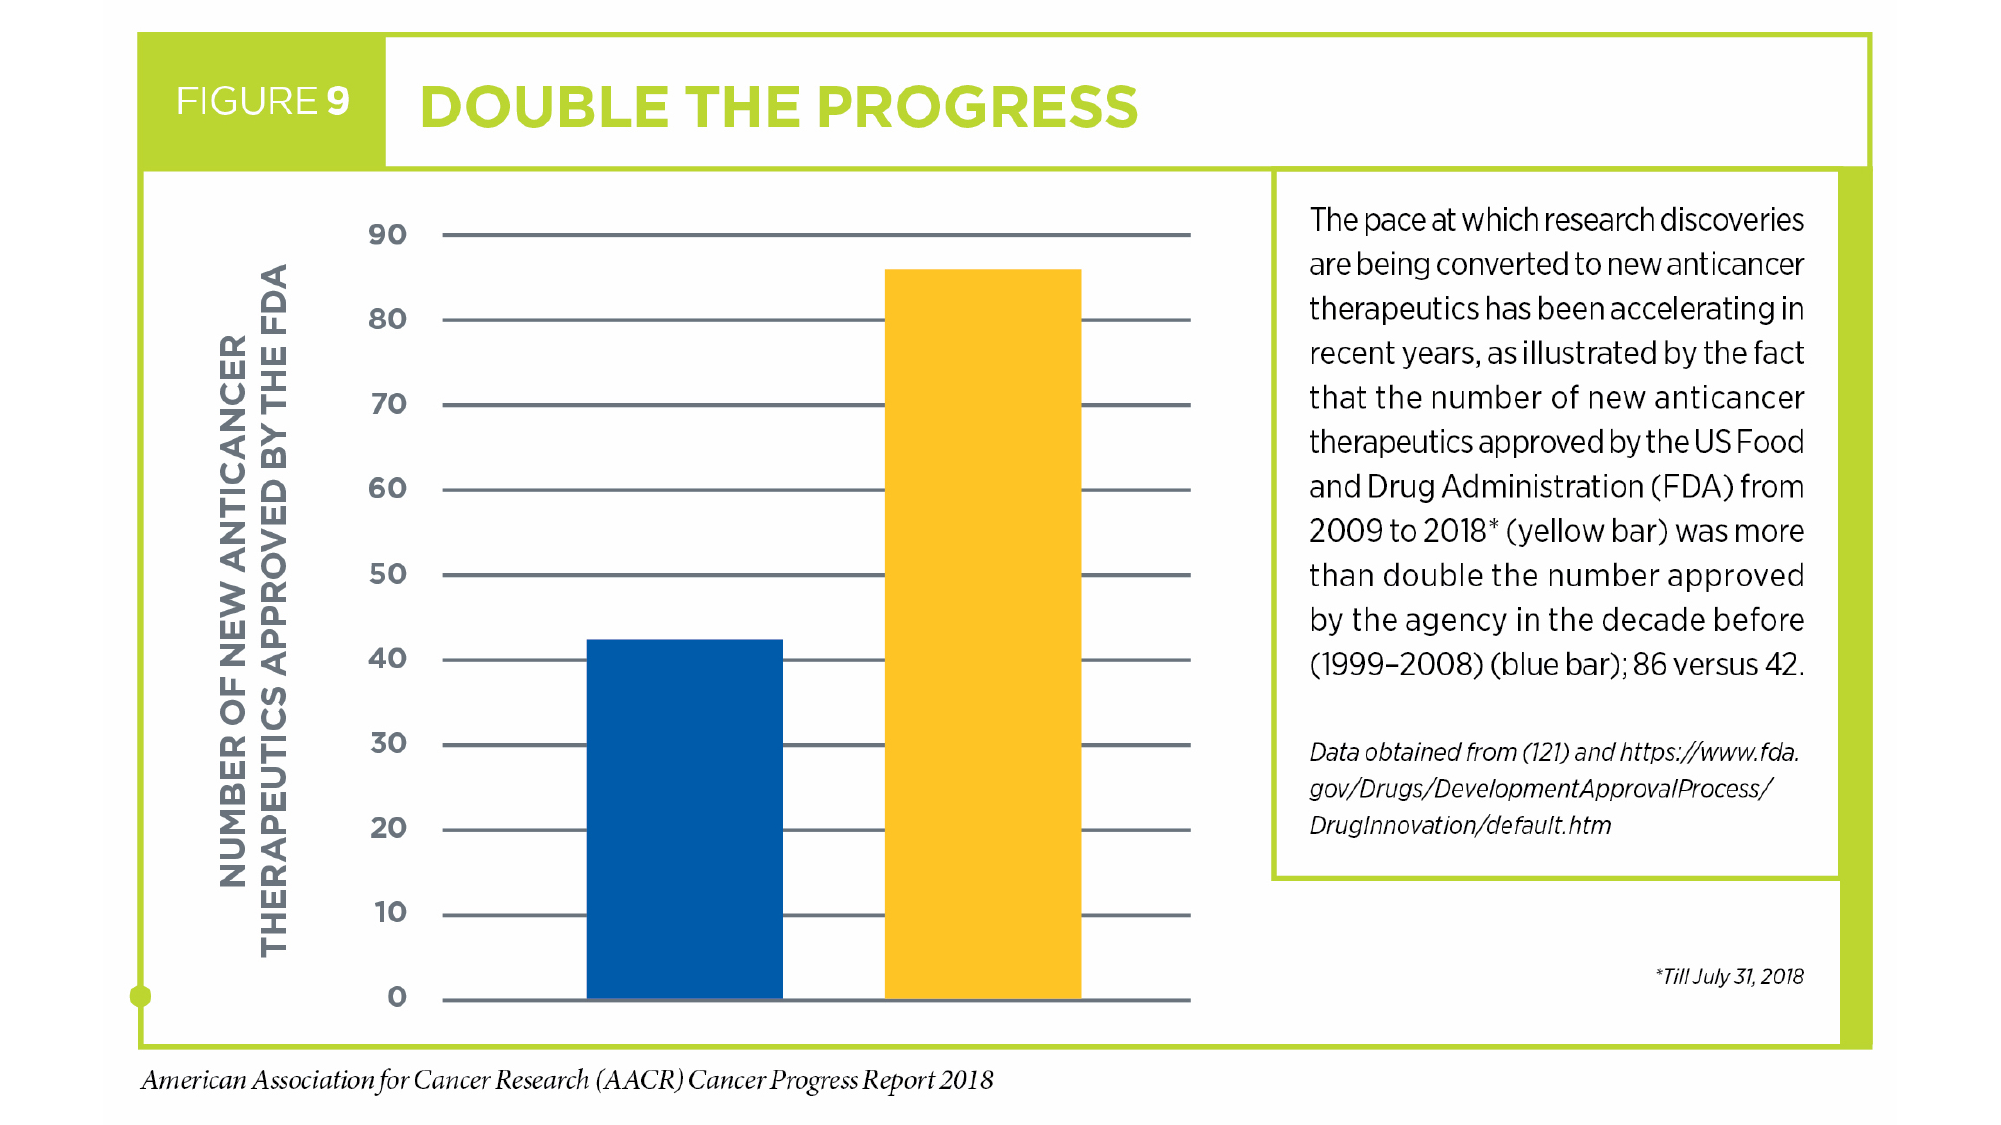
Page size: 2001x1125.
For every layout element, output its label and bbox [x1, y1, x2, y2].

picture [103, 0, 1897, 1125]
